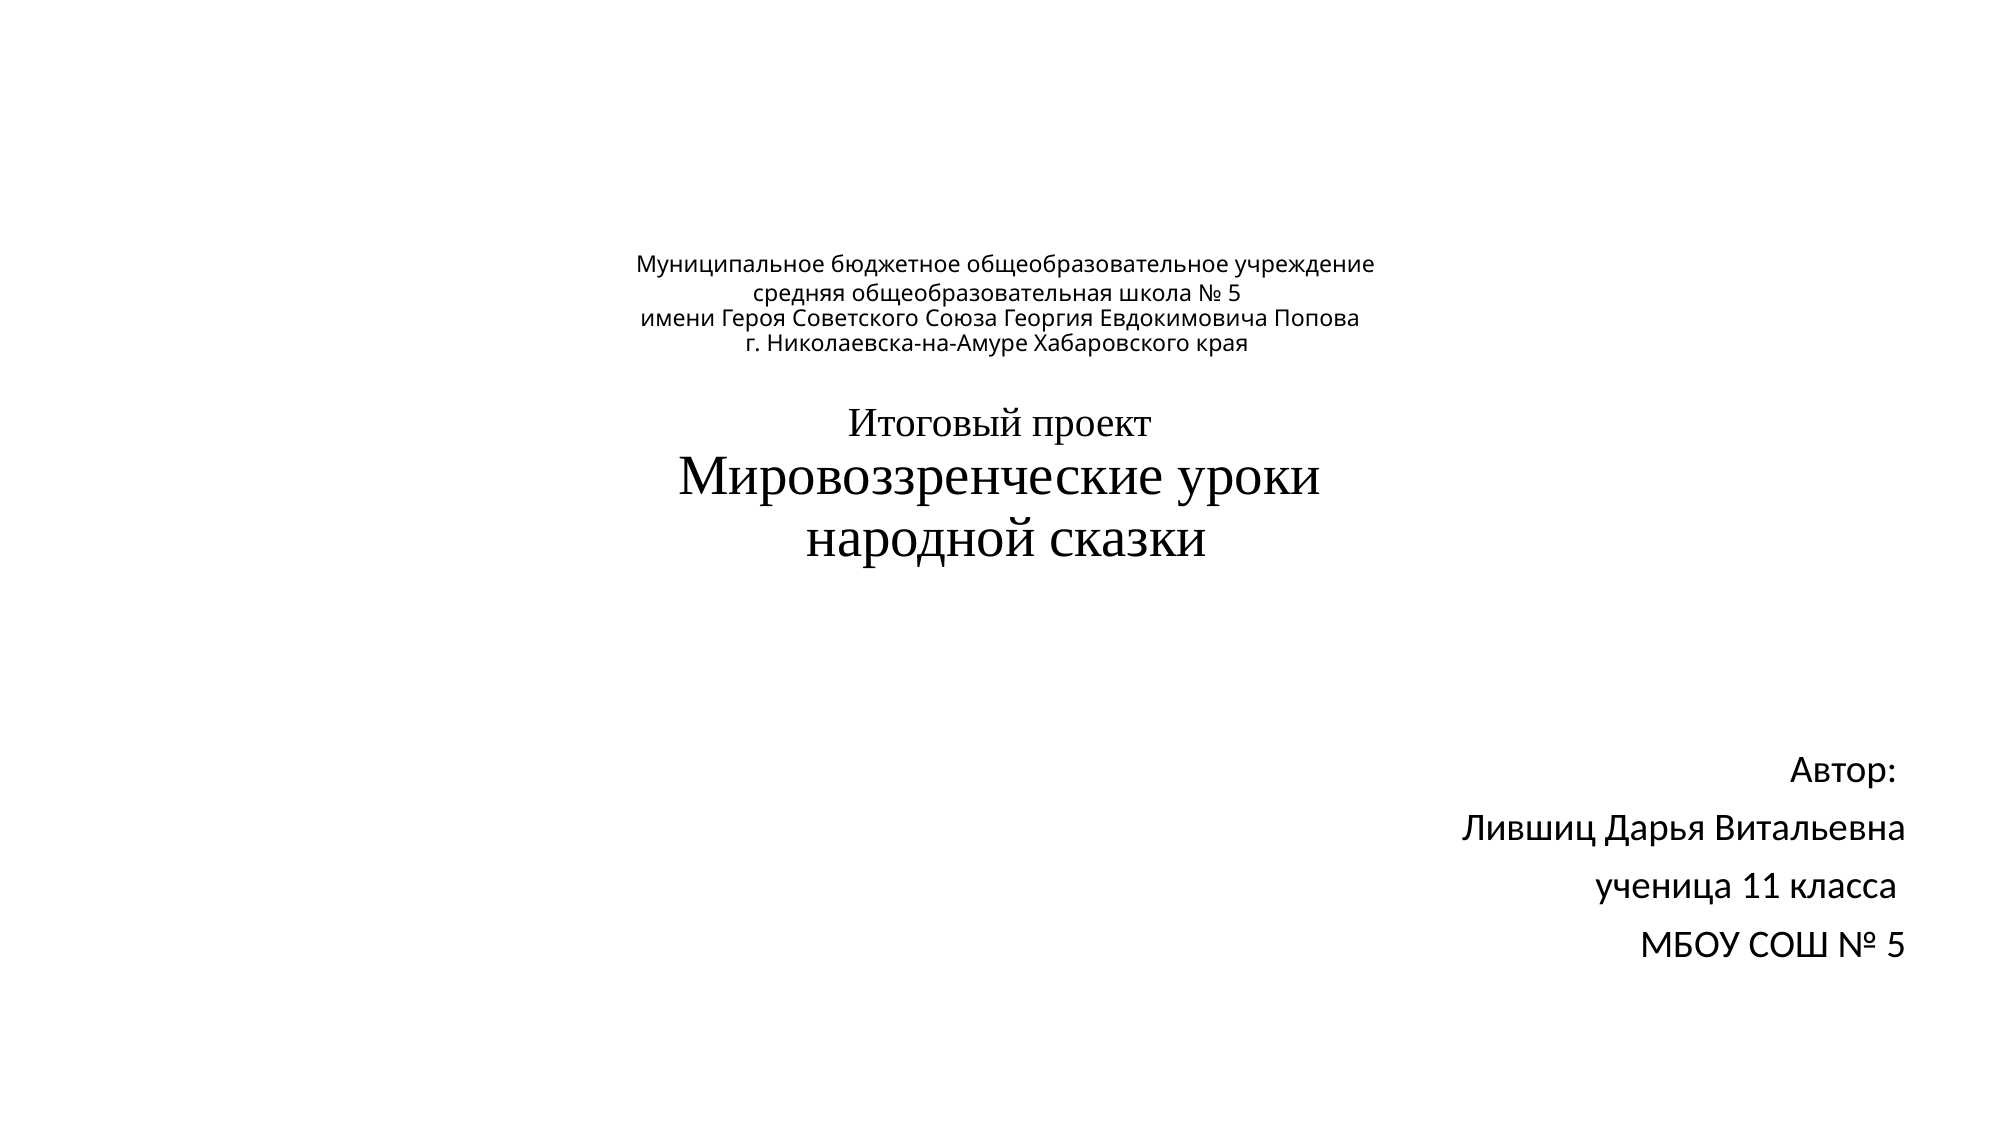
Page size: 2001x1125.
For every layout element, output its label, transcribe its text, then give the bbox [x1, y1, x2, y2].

subtitle Автор: Лившиц Дарья Витальевна ученица 11 класса МБОУ СОШ № 5 [1111, 741, 1922, 975]
title Муниципальное бюджетное общеобразовательное учреждение средняя общеобразовательная школа № 5 имени Героя Советского Союза Георгия Евдокимовича Попова г. Николаевска-на-Амуре Хабаровского края Итоговый проект Мировоззренческие уроки народной сказки [249, 184, 1750, 576]
